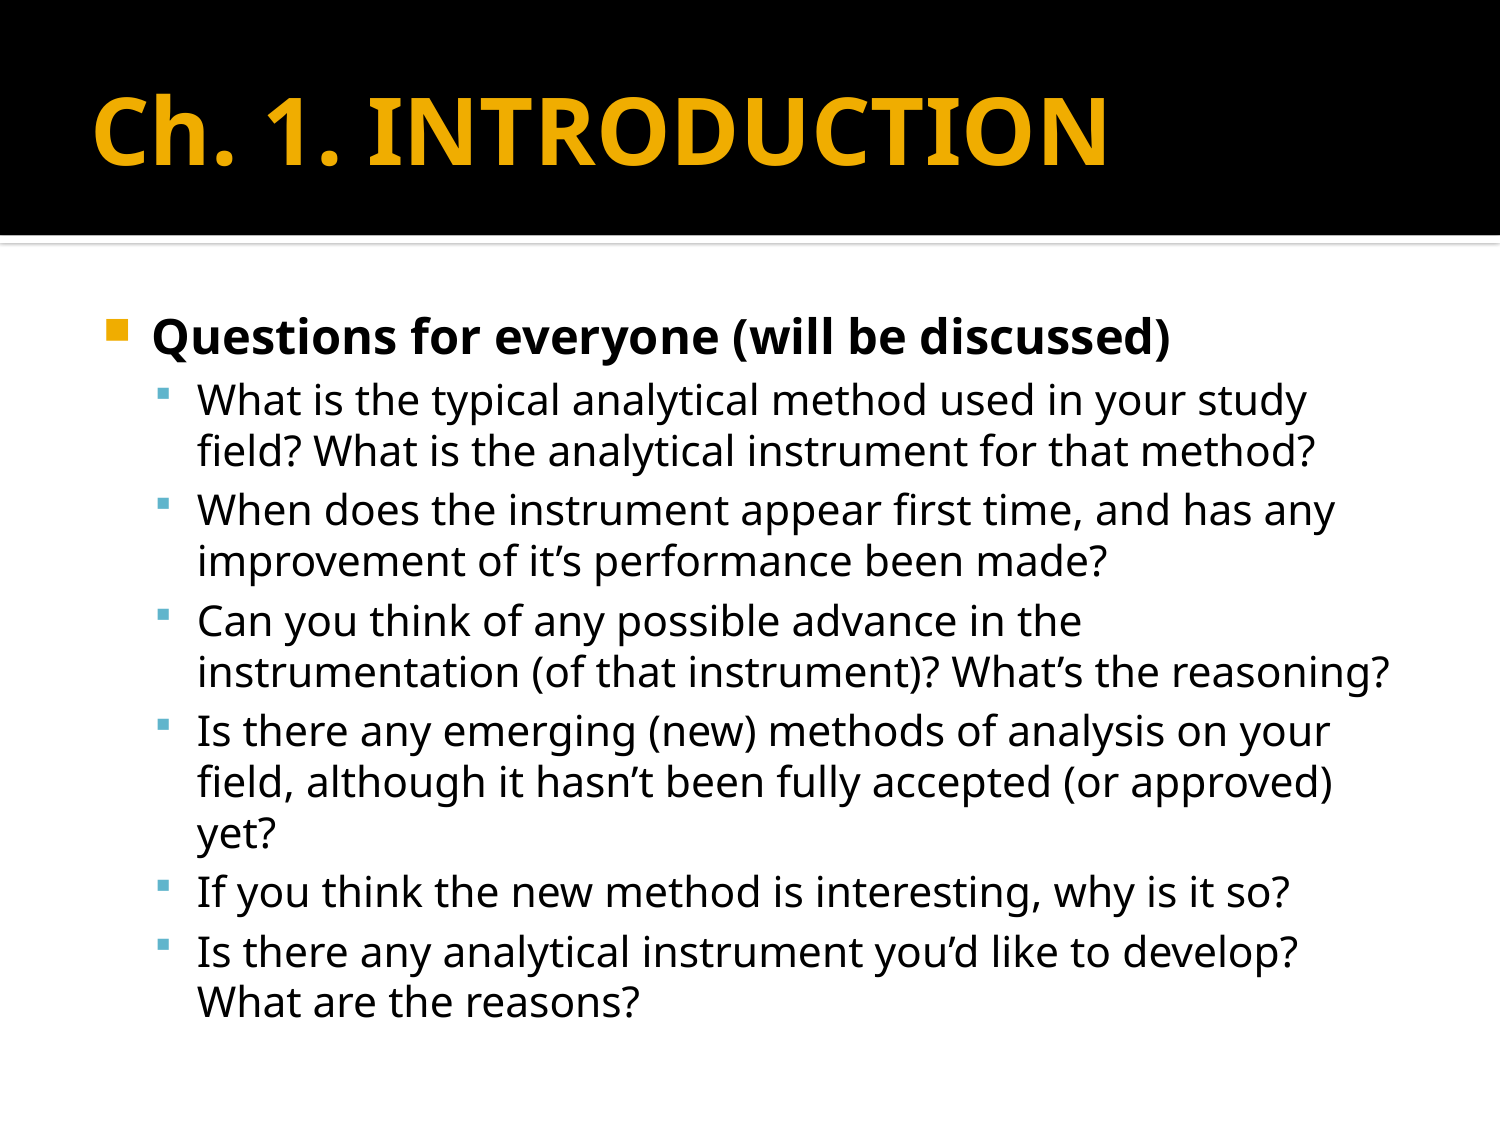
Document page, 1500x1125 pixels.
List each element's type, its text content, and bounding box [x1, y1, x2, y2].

title Ch. 1. INTRODUCTION [75, 25, 1425, 231]
list Questions for everyone (will be discussed) What is the typical analytical method used in your study field? What is the analytical instrument for that method? When does the instrument appear first time, and has any improvement of it’s performance been made? Can you think of any possible advance in the instrumentation (of that instrument)? What’s the reasoning? Is there any emerging (new) methods of analysis on your field, although it hasn’t been fully accepted (or approved) yet? If you think the new method is interesting, why is it so? Is there any analytical instrument you’d like to develop? What are the reasons? [75, 291, 1425, 1050]
